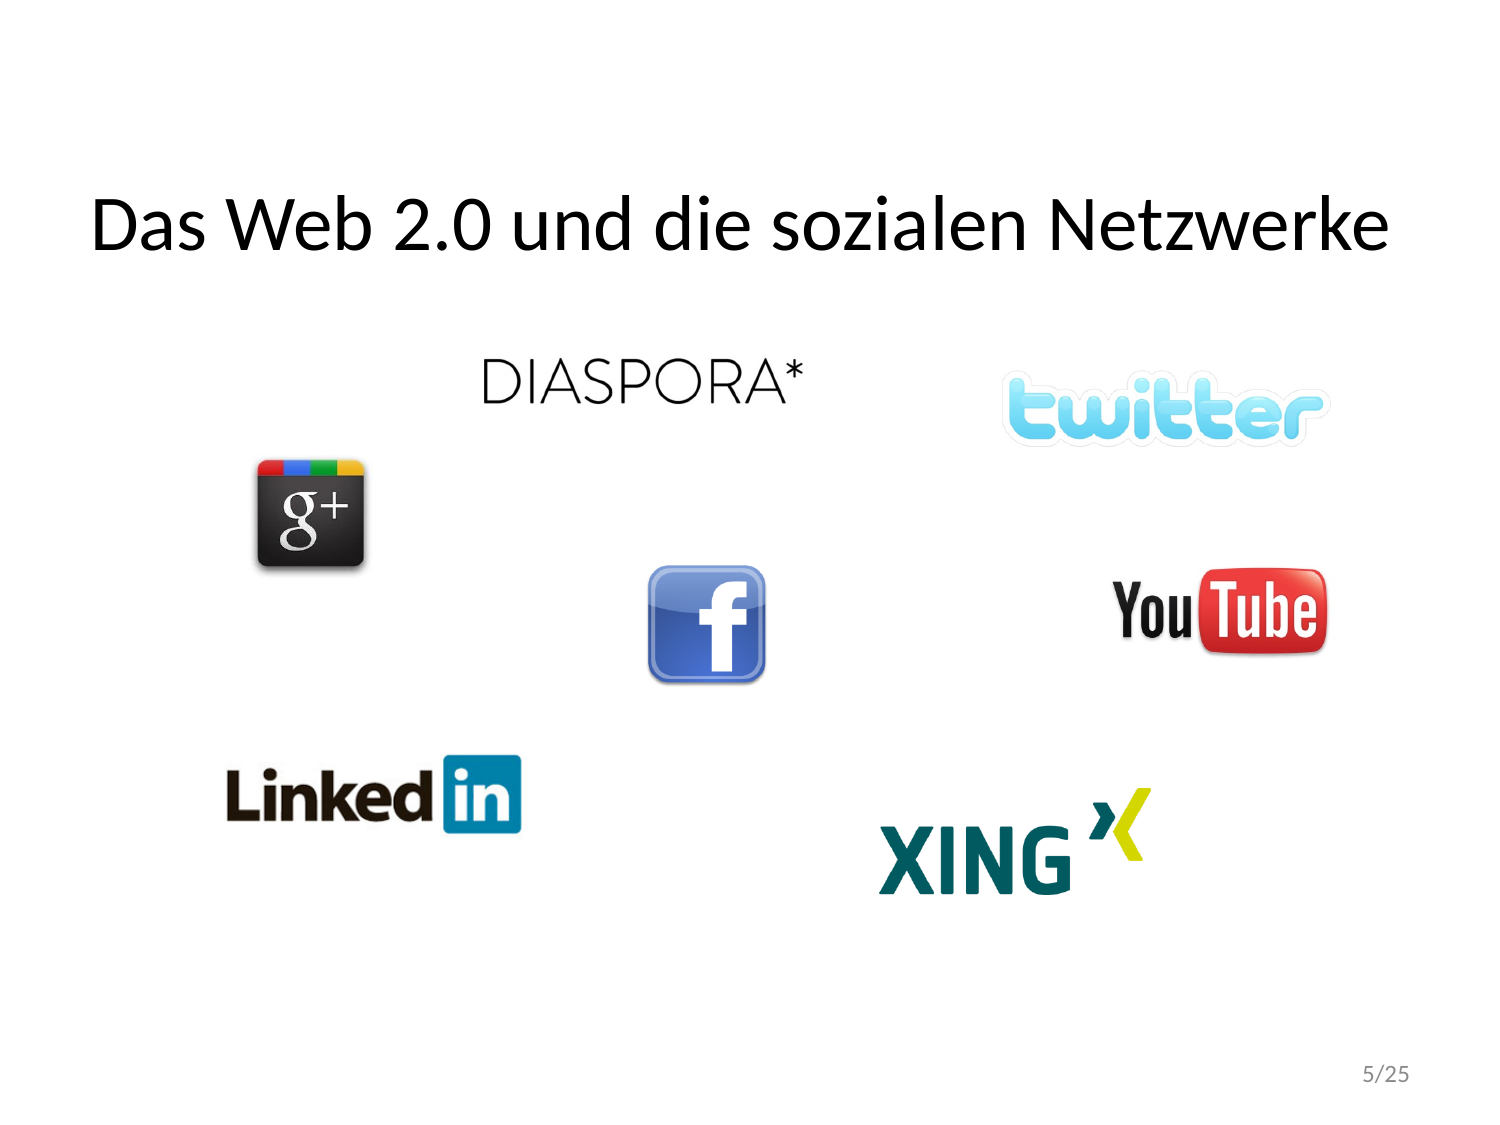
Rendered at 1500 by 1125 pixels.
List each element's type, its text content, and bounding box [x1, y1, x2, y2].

slide_number 5/25 [1074, 1042, 1425, 1103]
picture [483, 356, 804, 408]
picture [218, 749, 523, 839]
picture [987, 365, 1340, 456]
picture [1094, 562, 1344, 662]
picture [879, 787, 1151, 896]
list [241, 444, 379, 581]
title Das Web 2.0 und die sozialen Netzwerke [75, 125, 1425, 313]
picture [643, 562, 771, 690]
